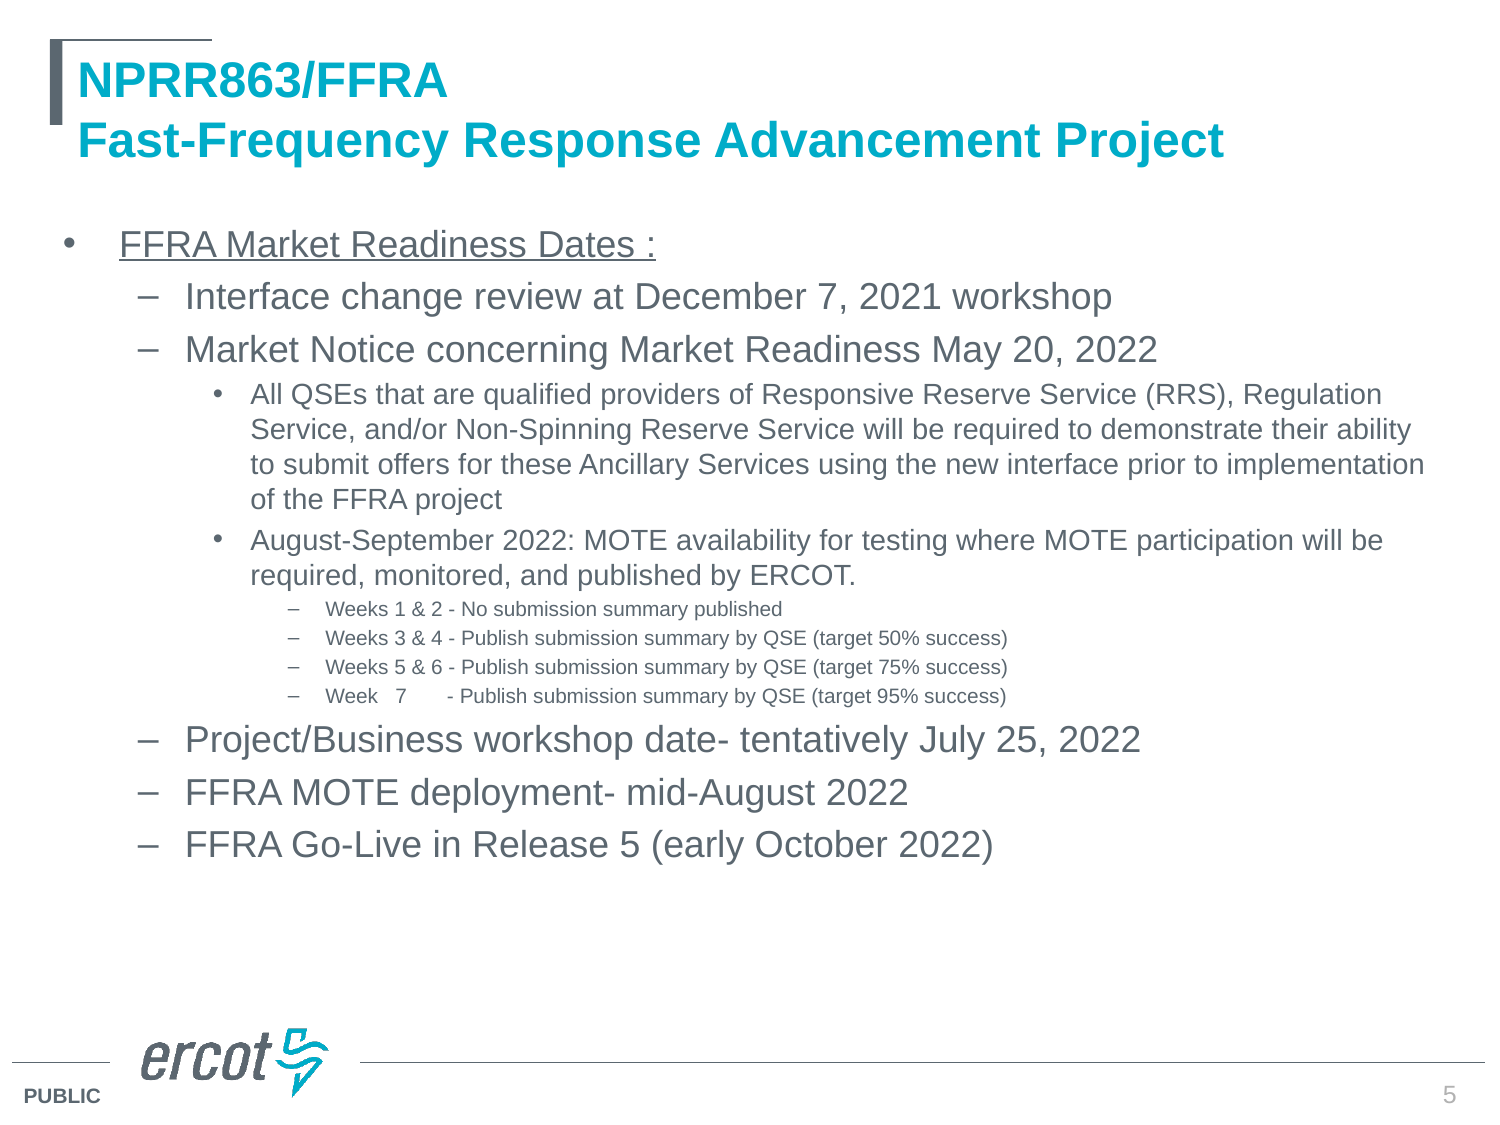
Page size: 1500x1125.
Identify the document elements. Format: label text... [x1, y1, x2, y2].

picture [137, 1024, 332, 1100]
title NPRR863/FFRA Fast-Frequency Response Advancement Project [62, 39, 1450, 163]
list FFRA Market Readiness Dates : Interface change review at December 7, 2021 workshop Market Notice concerning Market Readiness May 20, 2022 All QSEs that are qualified providers of Responsive Reserve Service (RRS), Regulation Service, and/or Non-Spinning Reserve Service will be required to demonstrate their ability to submit offers for these Ancillary Services using the new interface prior to implementation of the FFRA project August-September 2022: MOTE availability for testing where MOTE participation will be required, monitored, and published by ERCOT. Weeks 1 & 2 - No submission summary published Weeks 3 & 4 - Publish submission summary by QSE (target 50% success) Weeks 5 & 6 - Publish submission summary by QSE (target 75% success) Week 7 - Publish submission summary by QSE (target 95% success) Project/Business workshop date- tentatively July 25, 2022 FFRA MOTE deployment- mid-August 2022 FFRA Go-Live in Release 5 (early October 2022) [48, 212, 1449, 938]
slide_number 5 [1412, 1076, 1488, 1112]
